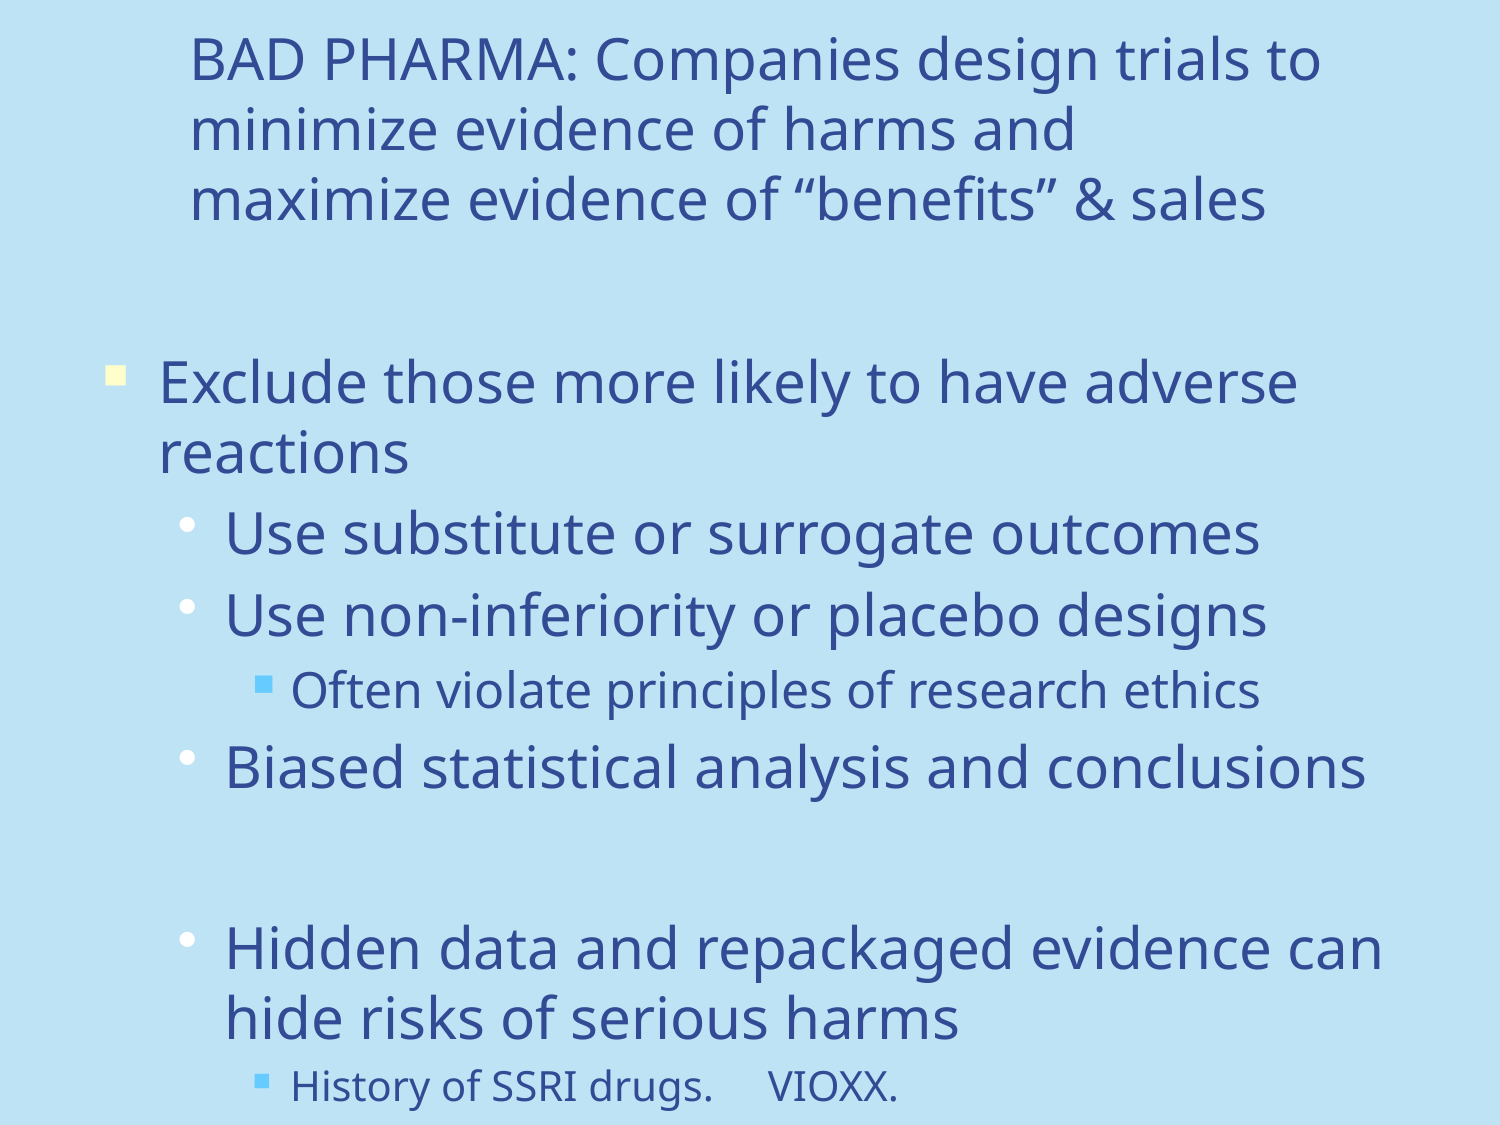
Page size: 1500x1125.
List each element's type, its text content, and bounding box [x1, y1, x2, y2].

title BAD PHARMA: Companies design trials to minimize evidence of harms and maximize evidence of “benefits” & sales [62, 37, 1450, 288]
list Exclude those more likely to have adverse reactions Use substitute or surrogate outcomes Use non-inferiority or placebo designs Often violate principles of research ethics Biased statistical analysis and conclusions Hidden data and repackaged evidence can hide risks of serious harms History of SSRI drugs. VIOXX. [87, 337, 1438, 1125]
